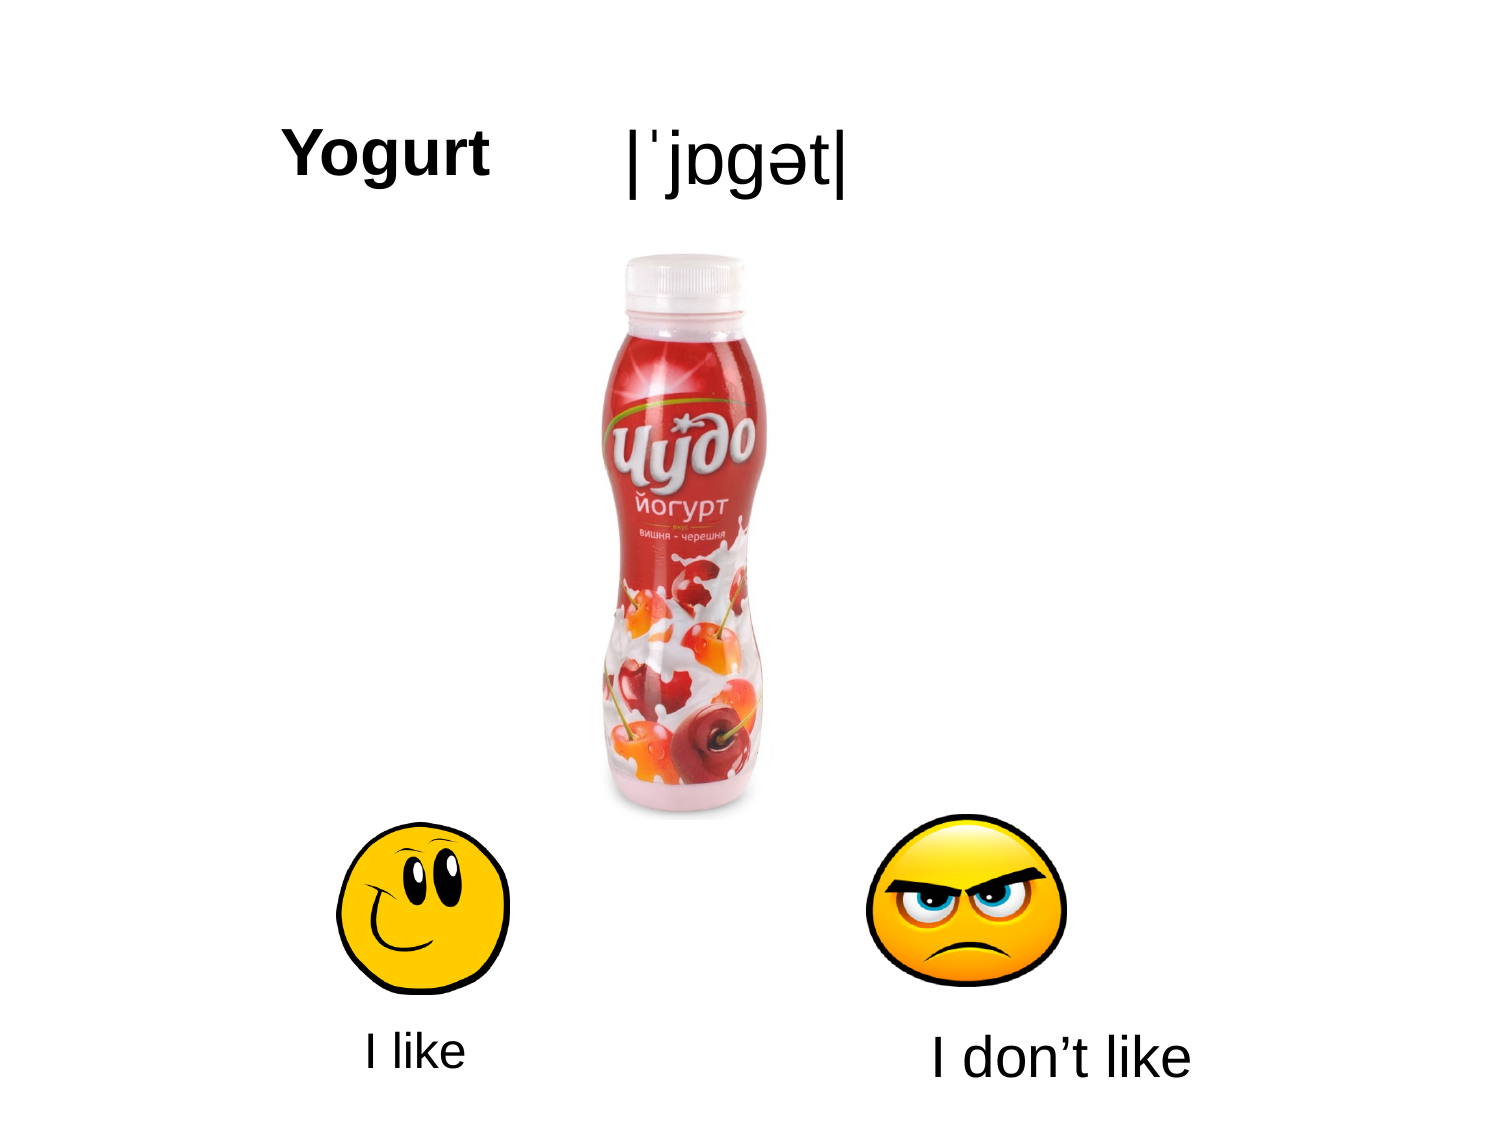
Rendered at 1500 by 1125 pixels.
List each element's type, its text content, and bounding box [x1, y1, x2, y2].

picture [336, 822, 510, 995]
text_box |ˈjɒɡət| [608, 101, 1058, 207]
text_box I like [349, 1011, 496, 1087]
text_box I don’t like [904, 1011, 1209, 1097]
text_box Yogurt [265, 101, 596, 197]
picture [383, 231, 1067, 1000]
